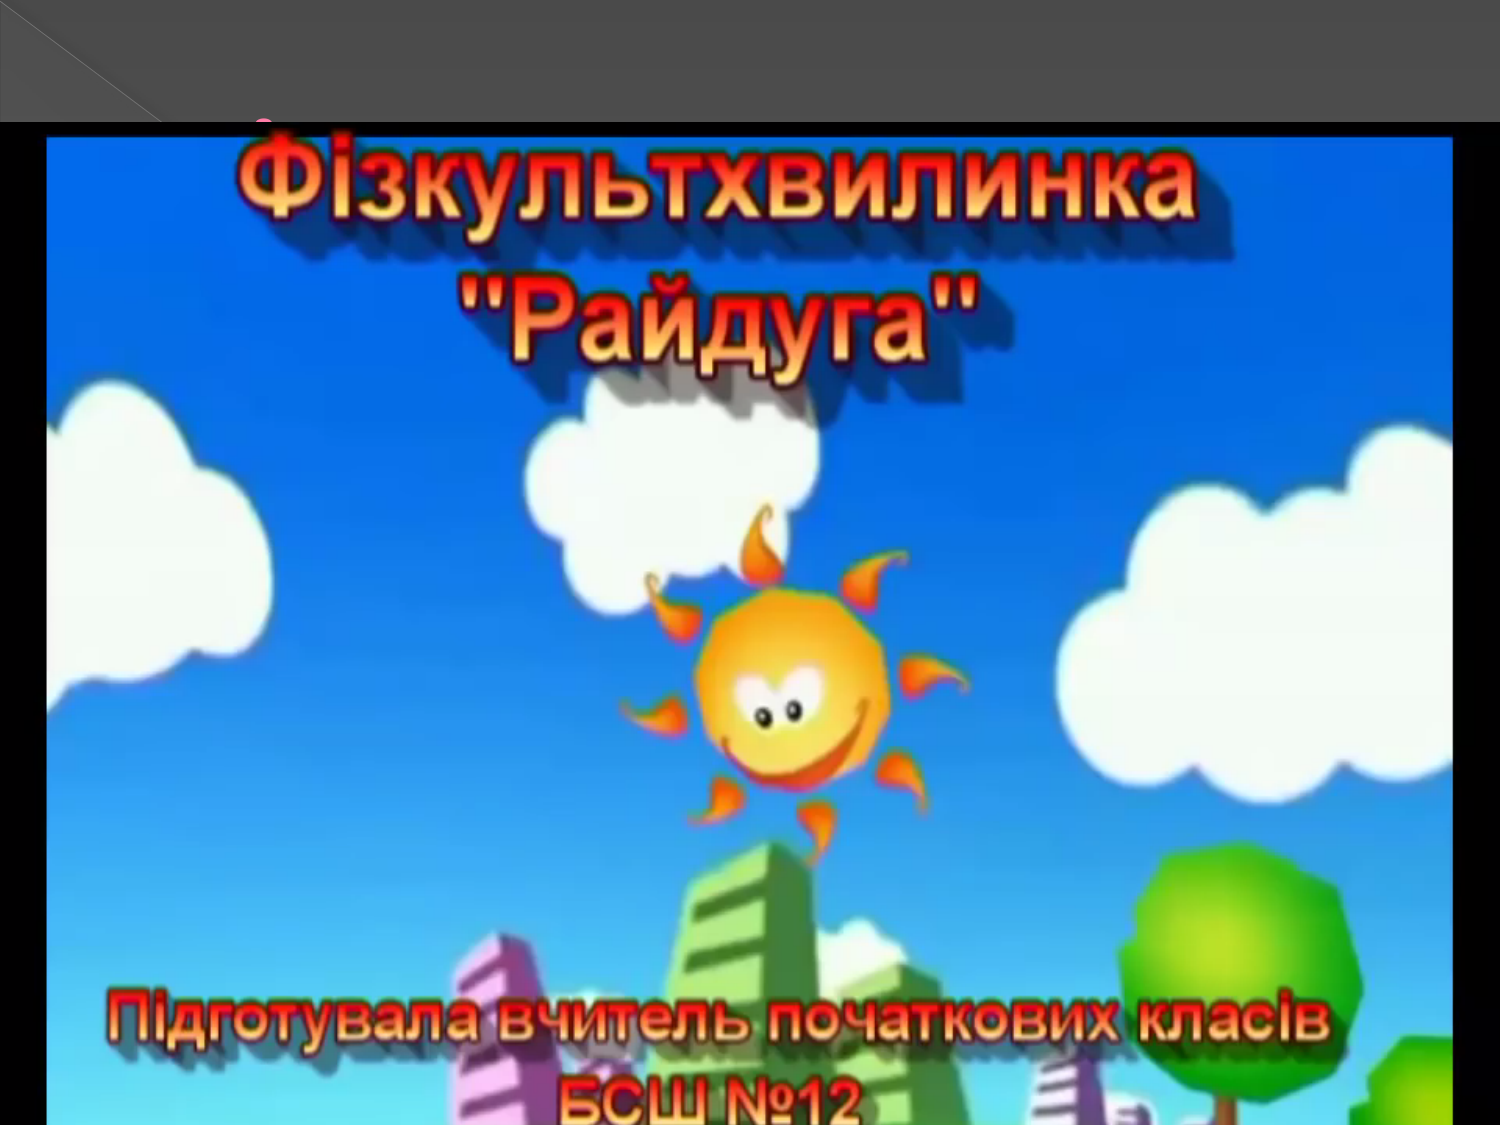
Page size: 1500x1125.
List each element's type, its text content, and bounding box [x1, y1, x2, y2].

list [0, 121, 1500, 1125]
title Фізкультхвилинка [75, 43, 1425, 108]
